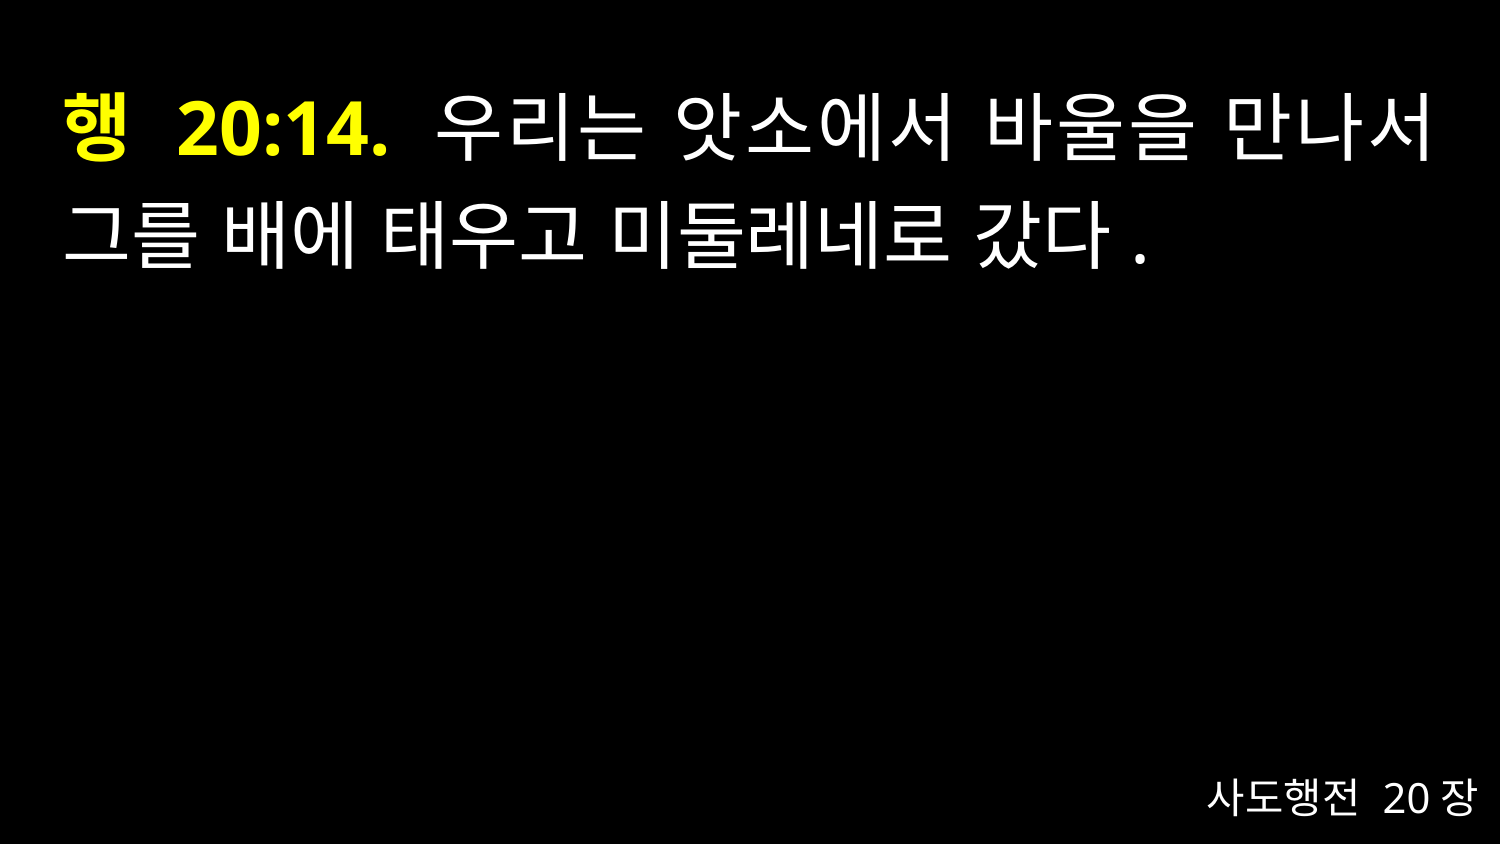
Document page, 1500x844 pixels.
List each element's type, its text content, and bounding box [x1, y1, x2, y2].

subtitle 사도행전 20장 [916, 770, 1500, 844]
title 행 20:14. 우리는 앗소에서 바울을 만나서 그를 배에 태우고 미둘레네로 갔다. [0, 0, 1500, 844]
